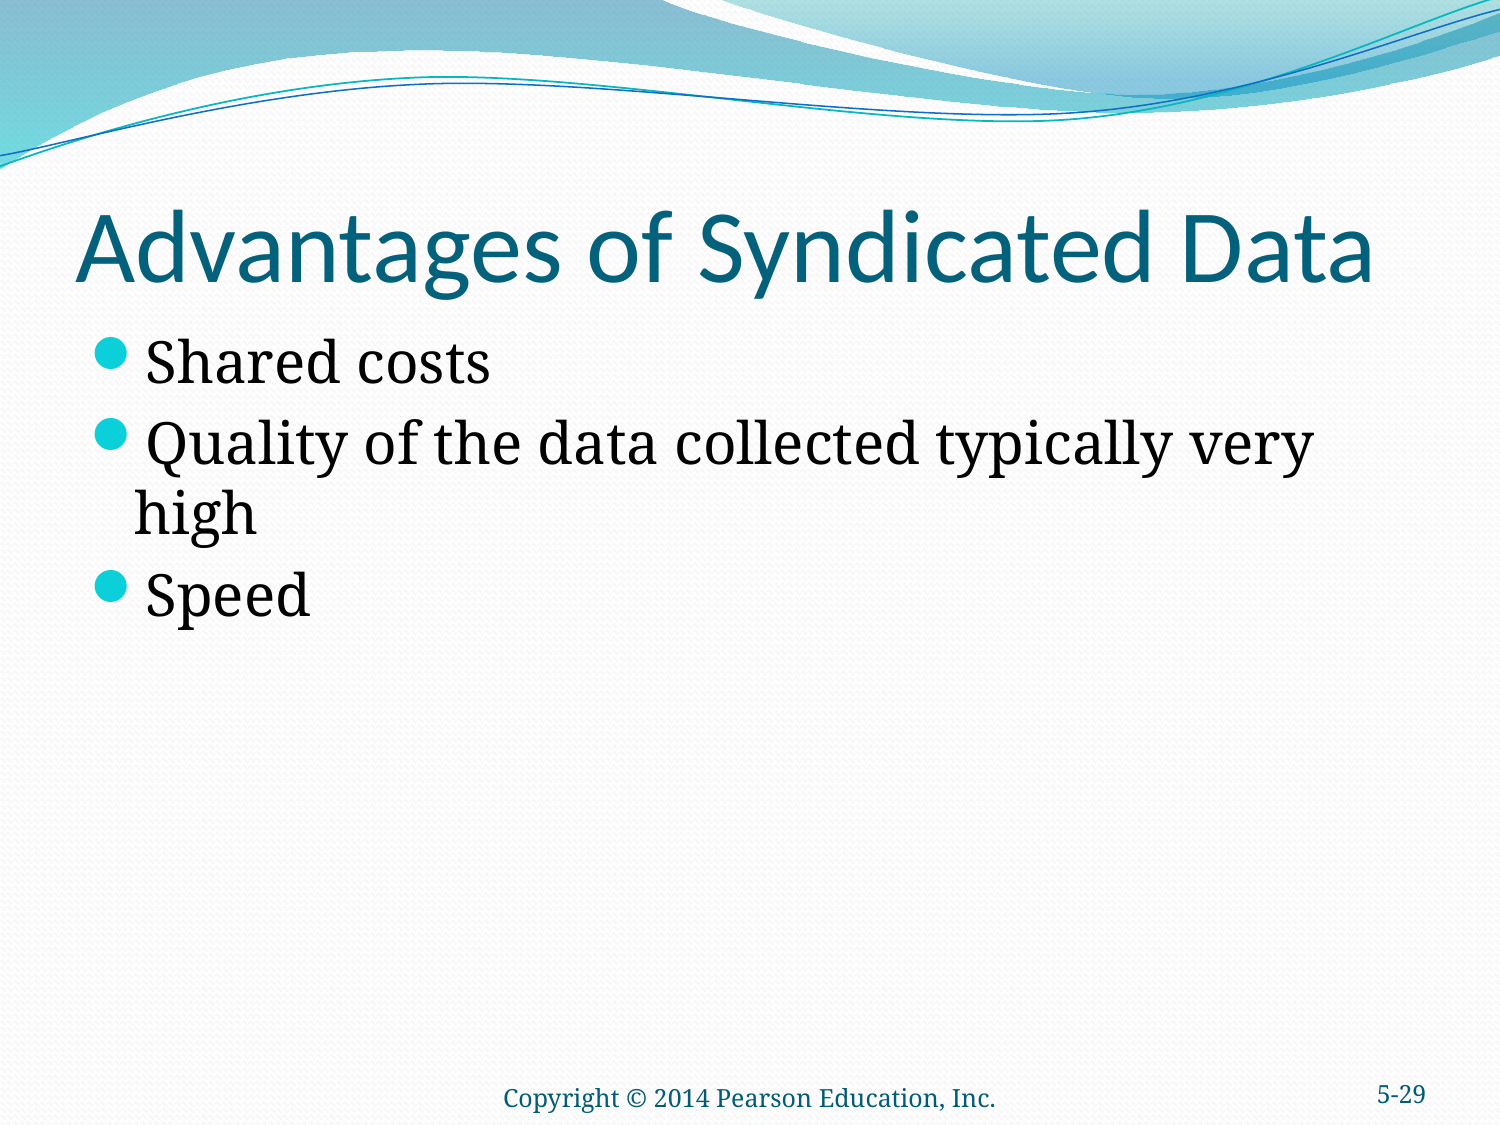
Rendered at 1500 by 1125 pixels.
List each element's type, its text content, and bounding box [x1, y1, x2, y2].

title Advantages of Syndicated Data [74, 115, 1426, 304]
list Shared costs Quality of the data collected typically very high Speed [74, 317, 1426, 1038]
